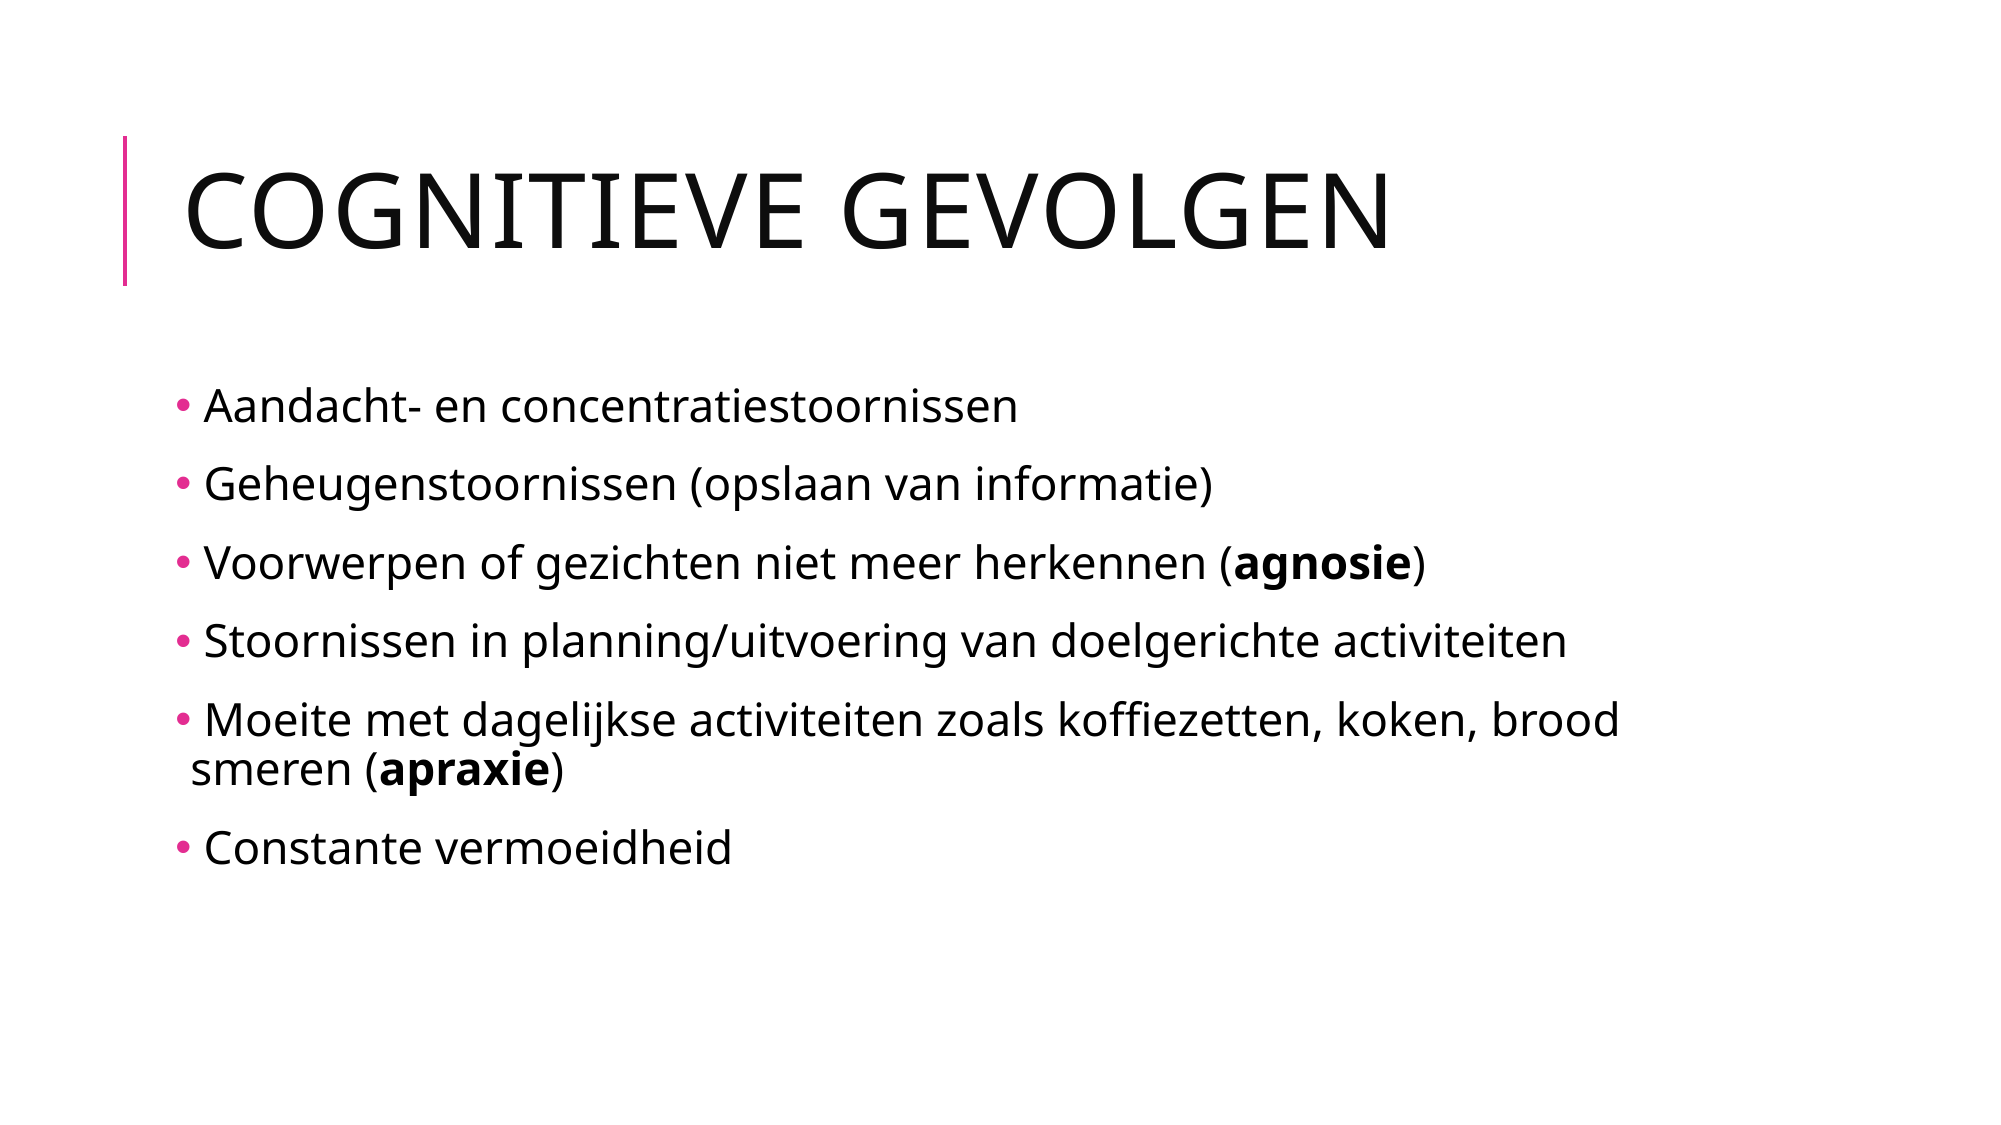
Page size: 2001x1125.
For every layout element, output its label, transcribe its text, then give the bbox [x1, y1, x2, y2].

list Aandacht- en concentratiestoornissen Geheugenstoornissen (opslaan van informatie) Voorwerpen of gezichten niet meer herkennen (agnosie) Stoornissen in planning/uitvoering van doelgerichte activiteiten Moeite met dagelijkse activiteiten zoals koffiezetten, koken, brood smeren (apraxie) Constante vermoeidheid [168, 375, 1763, 1035]
title Cognitieve gevolgen [168, 96, 1763, 342]
